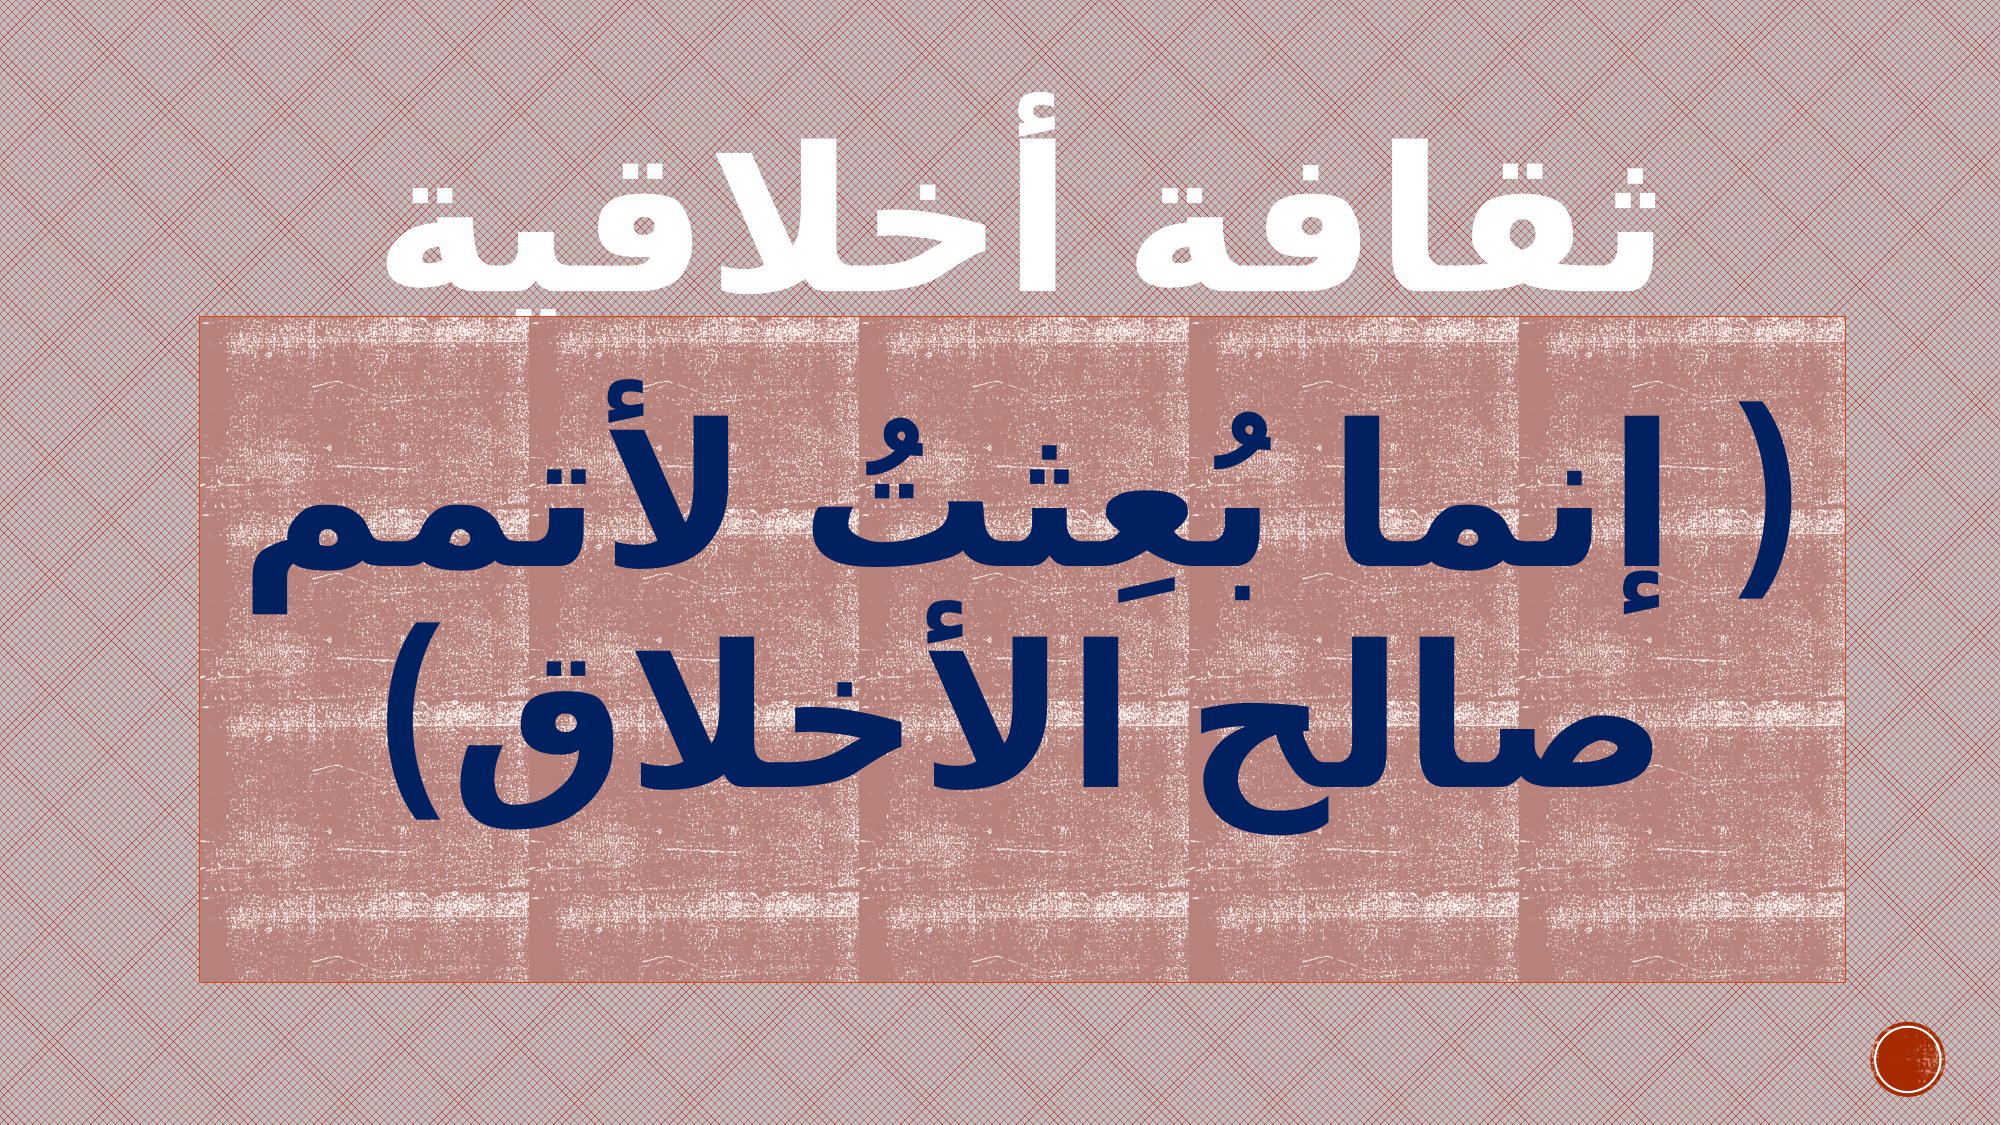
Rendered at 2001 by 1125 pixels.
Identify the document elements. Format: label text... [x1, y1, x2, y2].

list ( إنما بُعِثتُ لأتمم صالح الأخلاق) [199, 316, 1846, 983]
title ثقافة أخلاقية [232, 44, 1813, 316]
